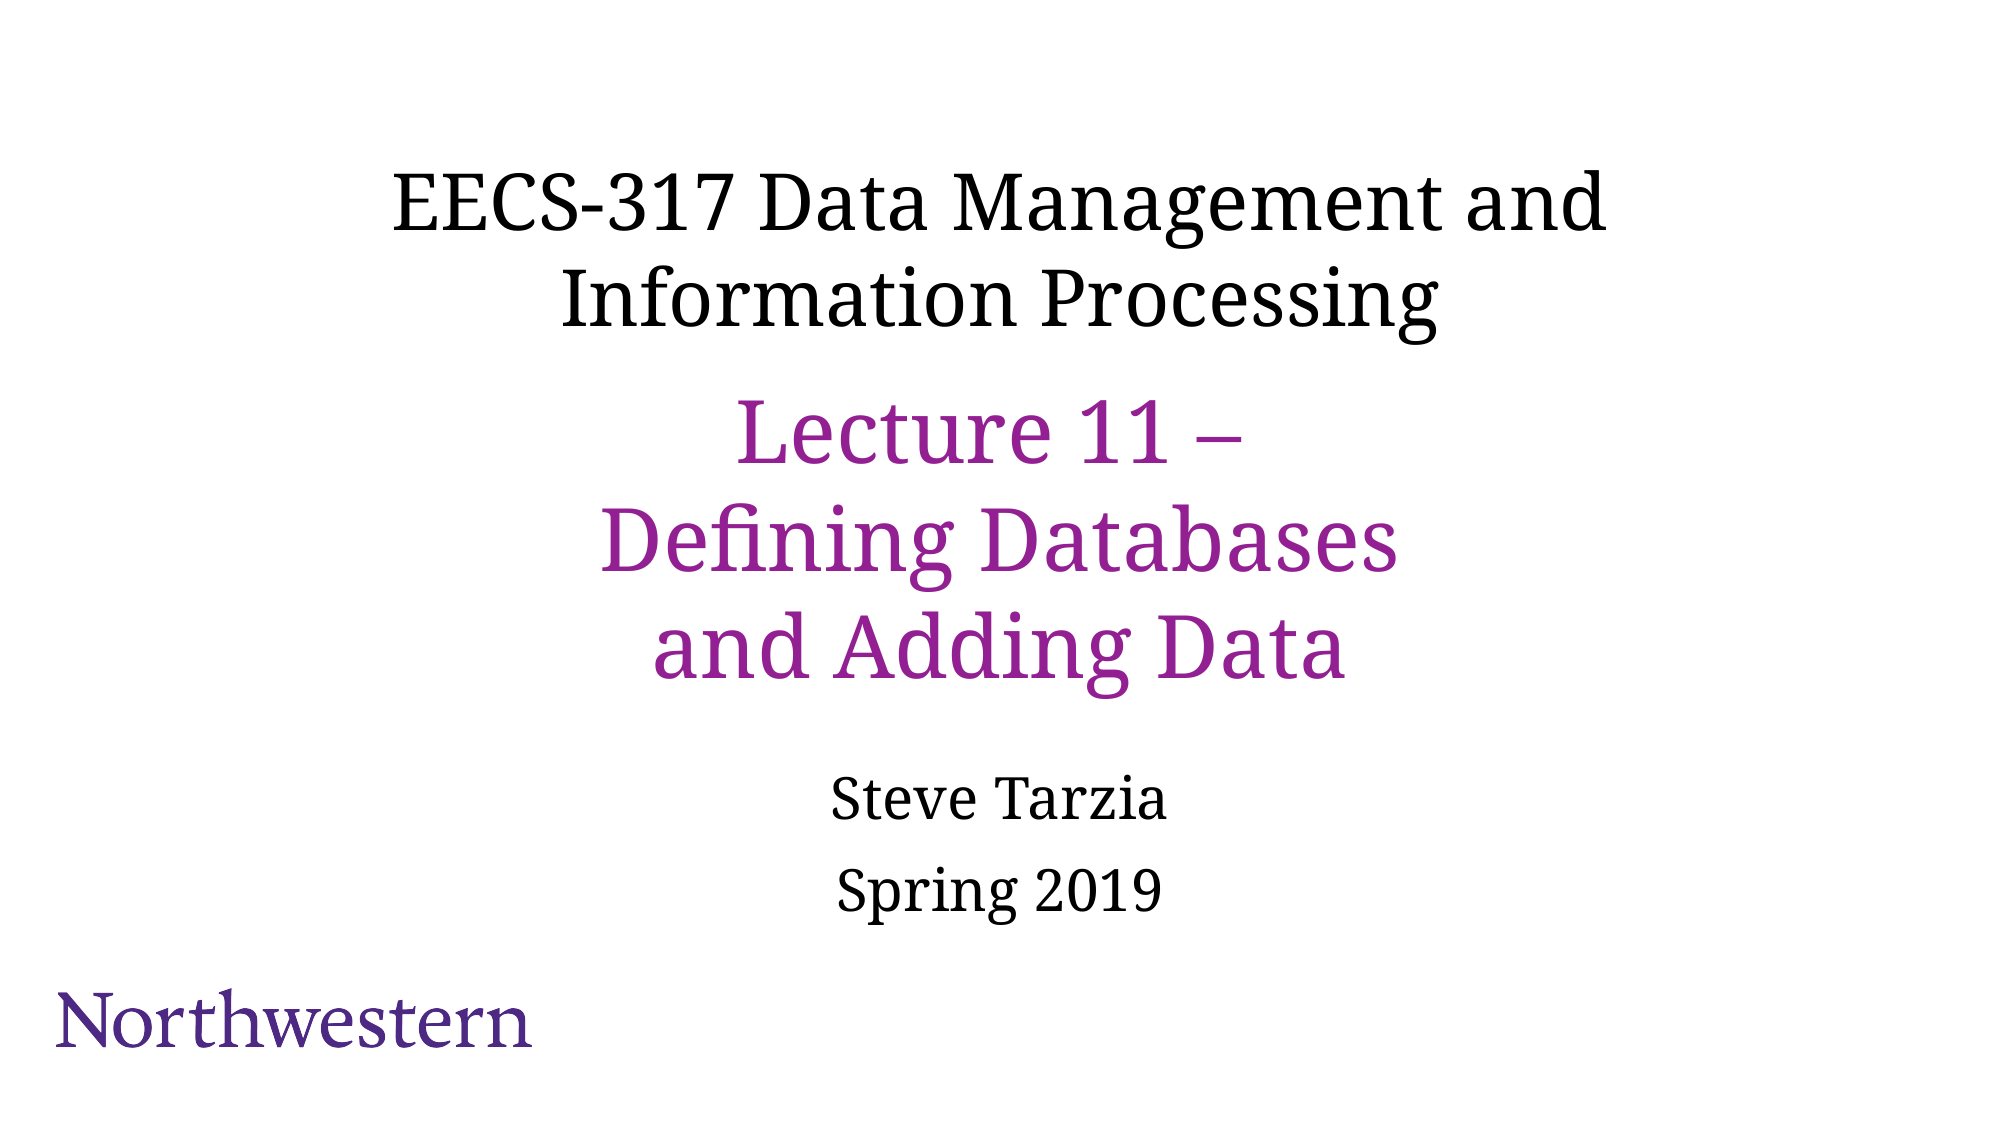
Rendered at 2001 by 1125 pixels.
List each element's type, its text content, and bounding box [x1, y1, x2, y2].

picture [56, 988, 532, 1049]
subtitle Steve Tarzia Spring 2019 [249, 755, 1750, 942]
title EECS-317 Data Management and Information Processing Lecture 11 – Defining Databases and Adding Data [249, 144, 1750, 709]
